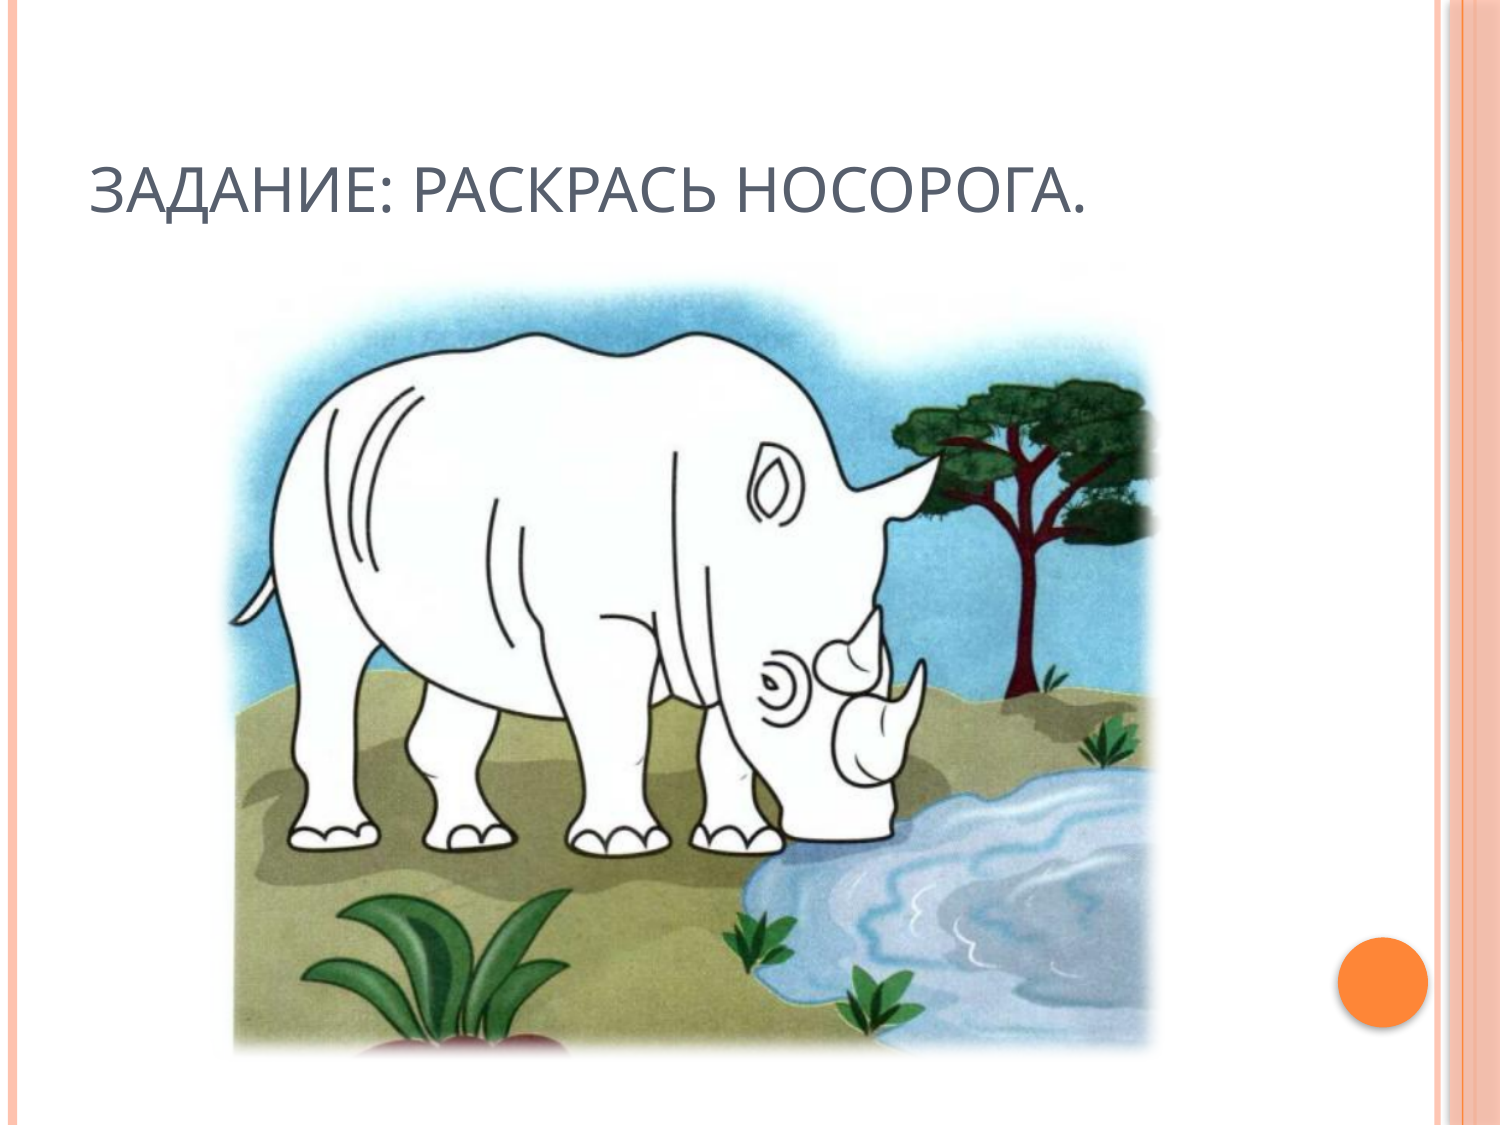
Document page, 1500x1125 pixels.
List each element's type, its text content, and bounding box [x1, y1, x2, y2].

title Задание: Раскрась носорога. [75, 45, 1300, 233]
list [210, 261, 1165, 1063]
